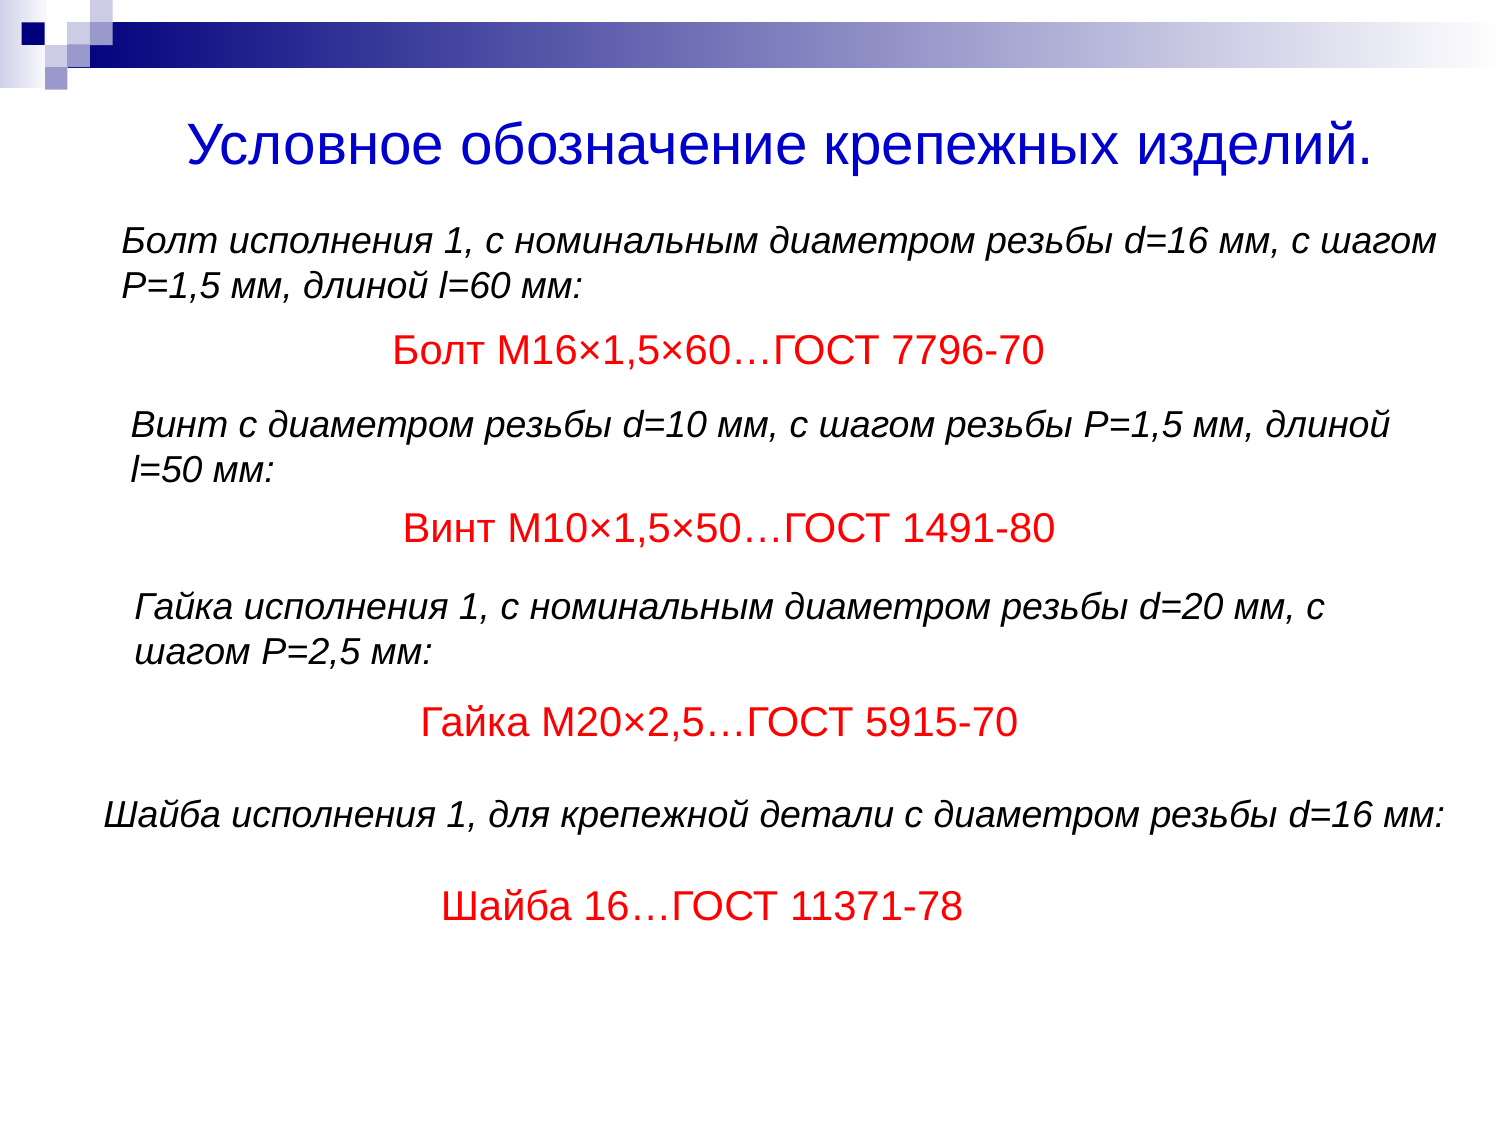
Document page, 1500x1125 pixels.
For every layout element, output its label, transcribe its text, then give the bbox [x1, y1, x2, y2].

text_box Шайба 16…ГОСТ 11371-78 [426, 870, 979, 936]
text_box Болт исполнения 1, с номинальным диаметром резьбы d=16 мм, с шагом P=1,5 мм, длиной l=60 мм: [106, 208, 1453, 314]
text_box Винт с диаметром резьбы d=10 мм, с шагом резьбы P=1,5 мм, длиной l=50 мм: [115, 392, 1417, 498]
text_box Винт М10×1,5×50…ГОСТ 1491-80 [387, 493, 1071, 559]
text_box Гайка исполнения 1, с номинальным диаметром резьбы d=20 мм, с шагом P=2,5 мм: [119, 574, 1341, 680]
text_box Условное обозначение крепежных изделий. [172, 98, 1390, 184]
text_box Шайба исполнения 1, для крепежной детали с диаметром резьбы d=16 мм: [88, 783, 1461, 843]
text_box Болт М16×1,5×60…ГОСТ 7796-70 [377, 315, 1061, 380]
text_box Гайка М20×2,5…ГОСТ 5915-70 [405, 686, 1034, 752]
